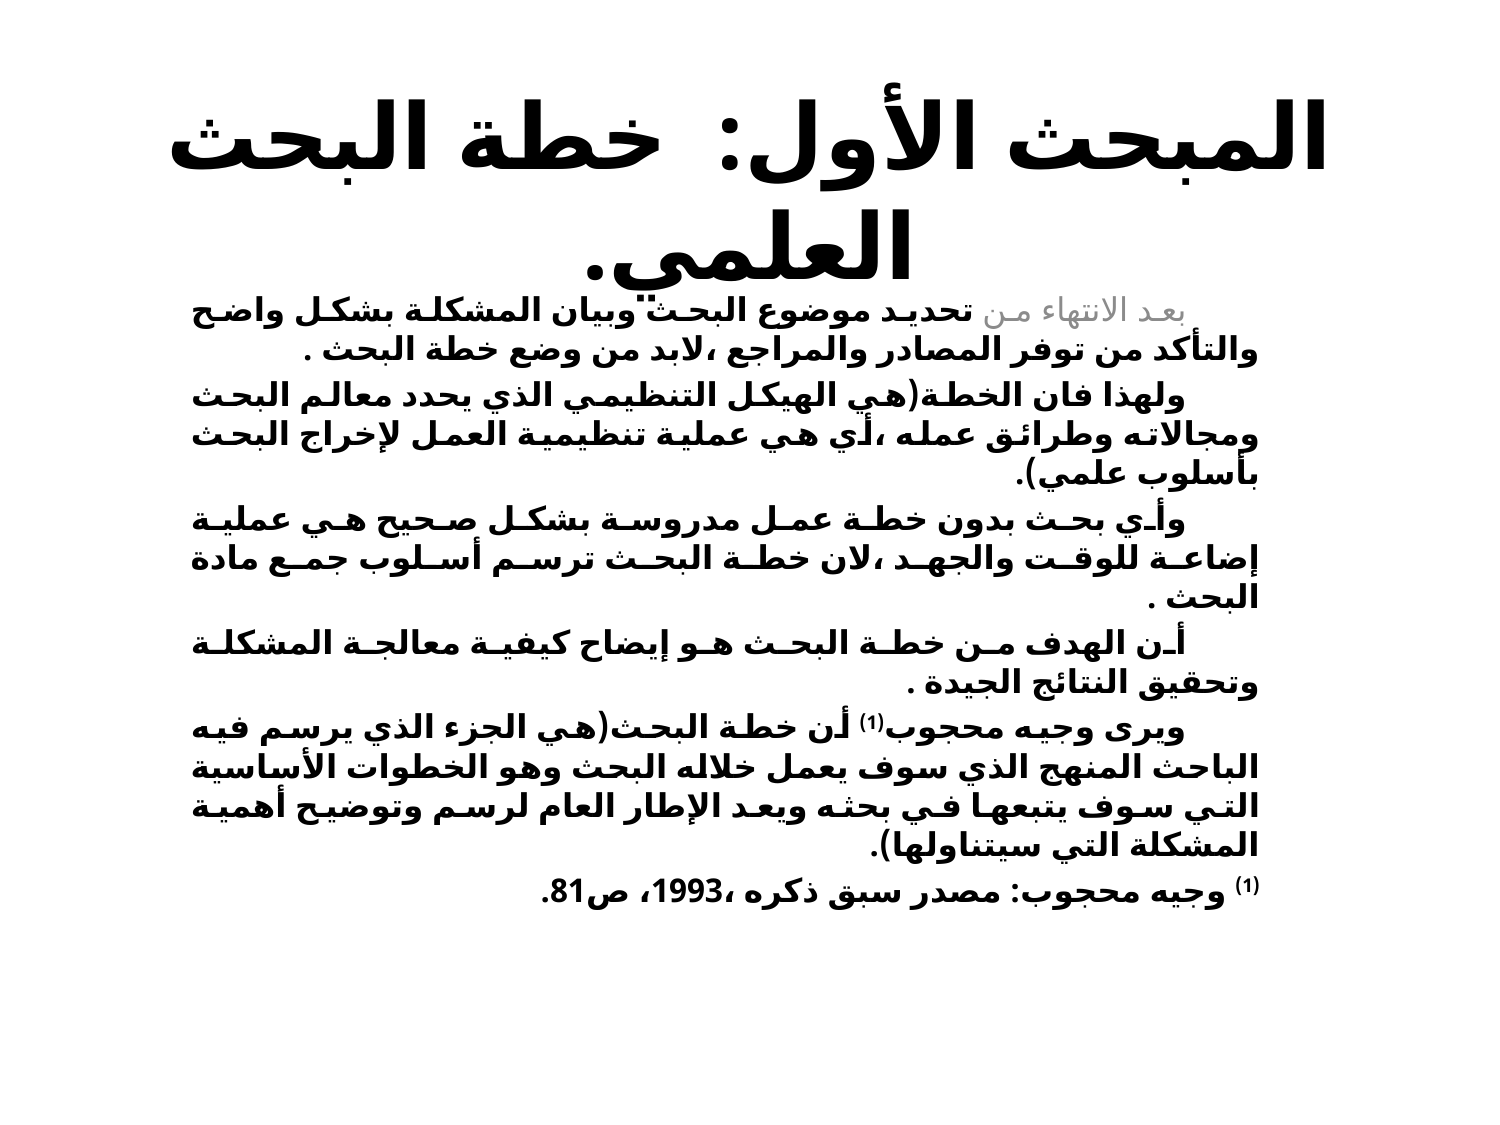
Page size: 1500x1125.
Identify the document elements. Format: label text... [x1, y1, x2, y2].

subtitle بعد الانتهاء من تحديد موضوع البحث وبيان المشكلة بشكل واضح والتأكد من توفر المصادر والمراجع ،لابد من وضع خطة البحث . ولهذا فان الخطة(هي الهيكل التنظيمي الذي يحدد معالم البحث ومجالاته وطرائق عمله ،أي هي عملية تنظيمية العمل لإخراج البحث بأسلوب علمي). وأي بحث بدون خطة عمل مدروسة بشكل صحيح هي عملية إضاعة للوقت والجهد ،لان خطة البحث ترسم أسلوب جمع مادة البحث . أن الهدف من خطة البحث هو إيضاح كيفية معالجة المشكلة وتحقيق النتائج الجيدة . ويرى وجيه محجوب(1) أن خطة البحث(هي الجزء الذي يرسم فيه الباحث المنهج الذي سوف يعمل خلاله البحث وهو الخطوات الأساسية التي سوف يتبعها في بحثه ويعد الإطار العام لرسم وتوضيح أهمية المشكلة التي سيتناولها). (1) وجيه محجوب: مصدر سبق ذكره ،1993، ص81. [175, 281, 1275, 925]
title المبحث الأول: خطة البحث العلمي. [112, 82, 1388, 293]
